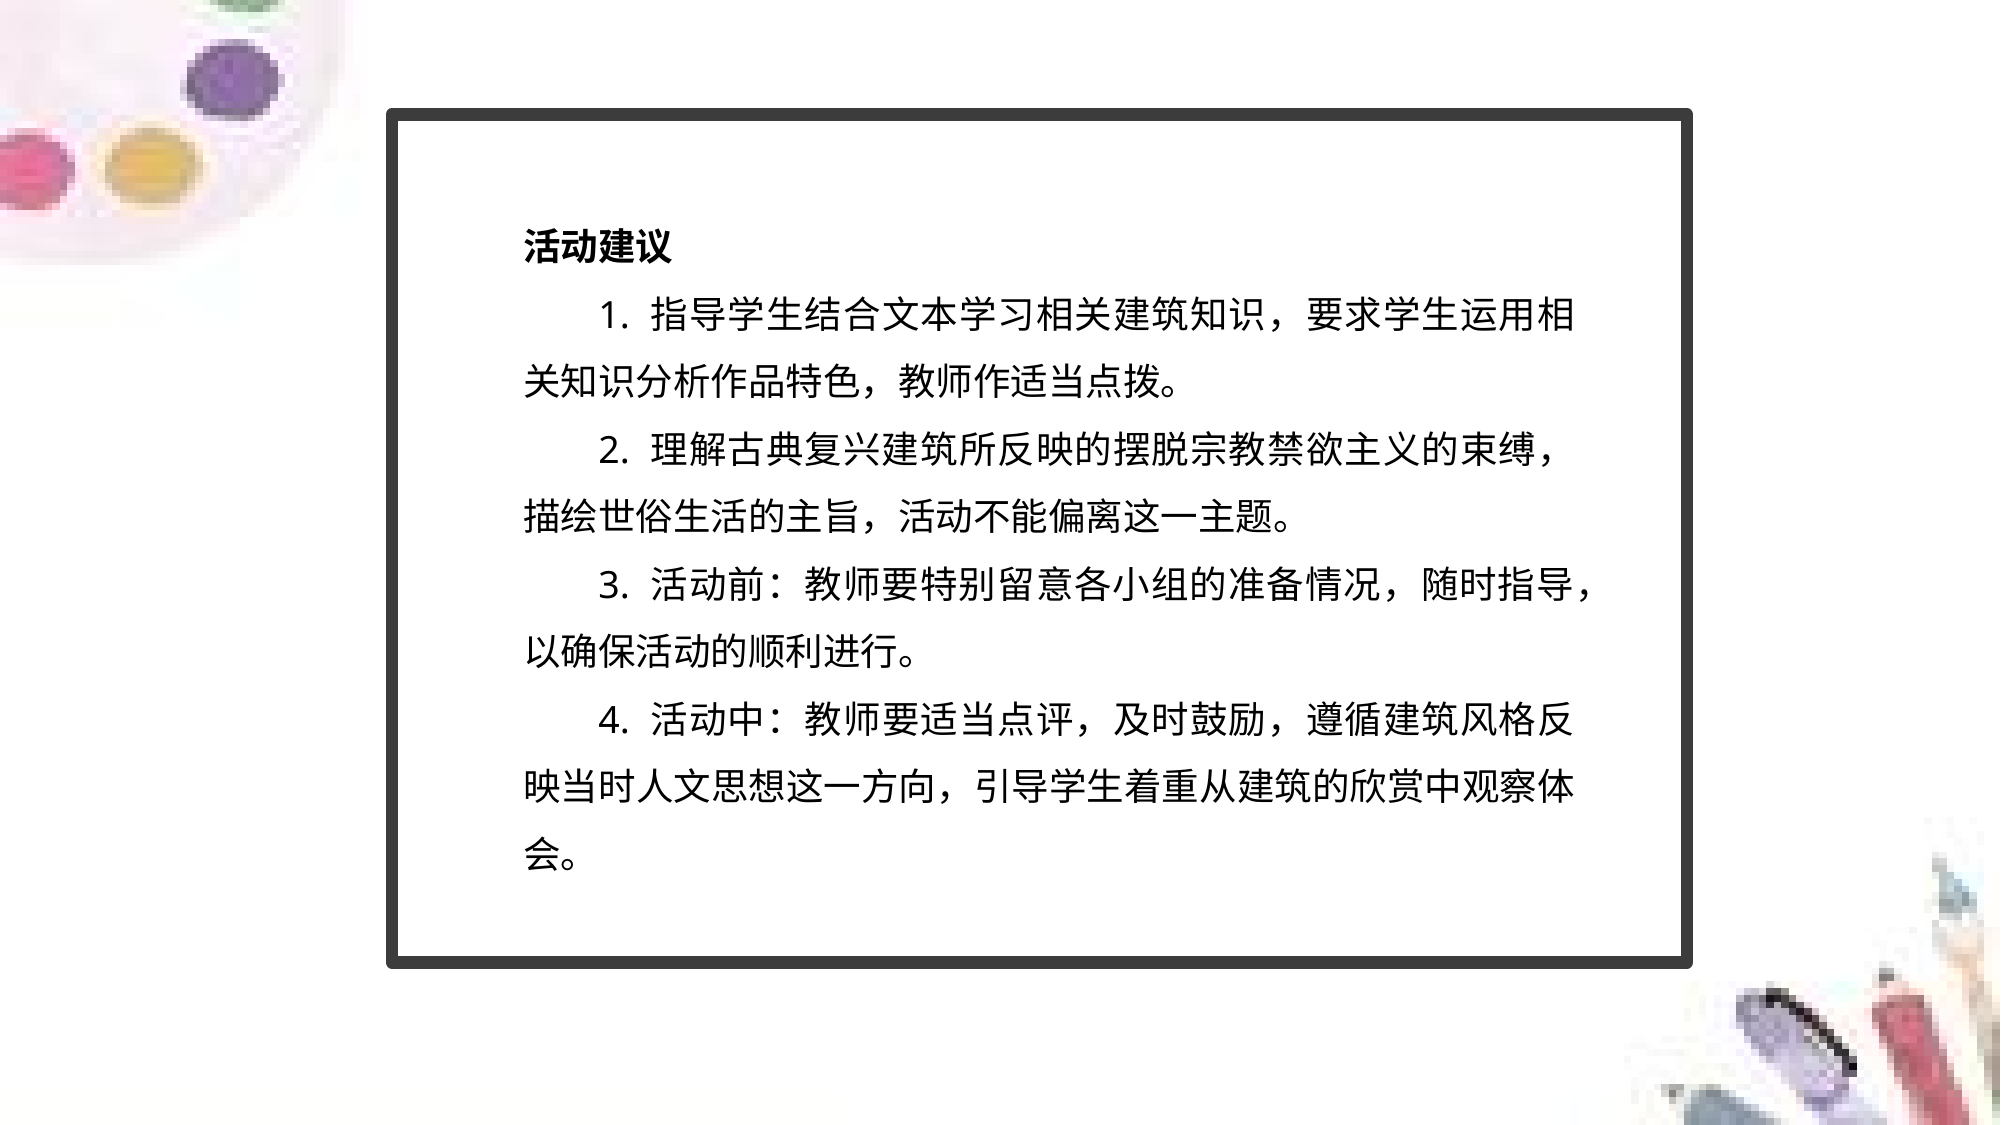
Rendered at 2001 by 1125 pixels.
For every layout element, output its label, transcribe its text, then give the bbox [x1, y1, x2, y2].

slide_number [1433, 1042, 1900, 1103]
text_box [390, 112, 1689, 964]
picture [0, 0, 2000, 1125]
text_box 活动建议 1. 指导学生结合文本学习相关建筑知识，要求学生运用相关知识分析作品特色，教师作适当点拨。 2. 理解古典复兴建筑所反映的摆脱宗教禁欲主义的束缚，描绘世俗生活的主旨，活动不能偏离这一主题。 3. 活动前：教师要特别留意各小组的准备情况，随时指导，以确保活动的顺利进行。 4. 活动中：教师要适当点评，及时鼓励，遵循建筑风格反映当时人文思想这一方向，引导学生着重从建筑的欣赏中观察体会。 [508, 193, 1590, 883]
